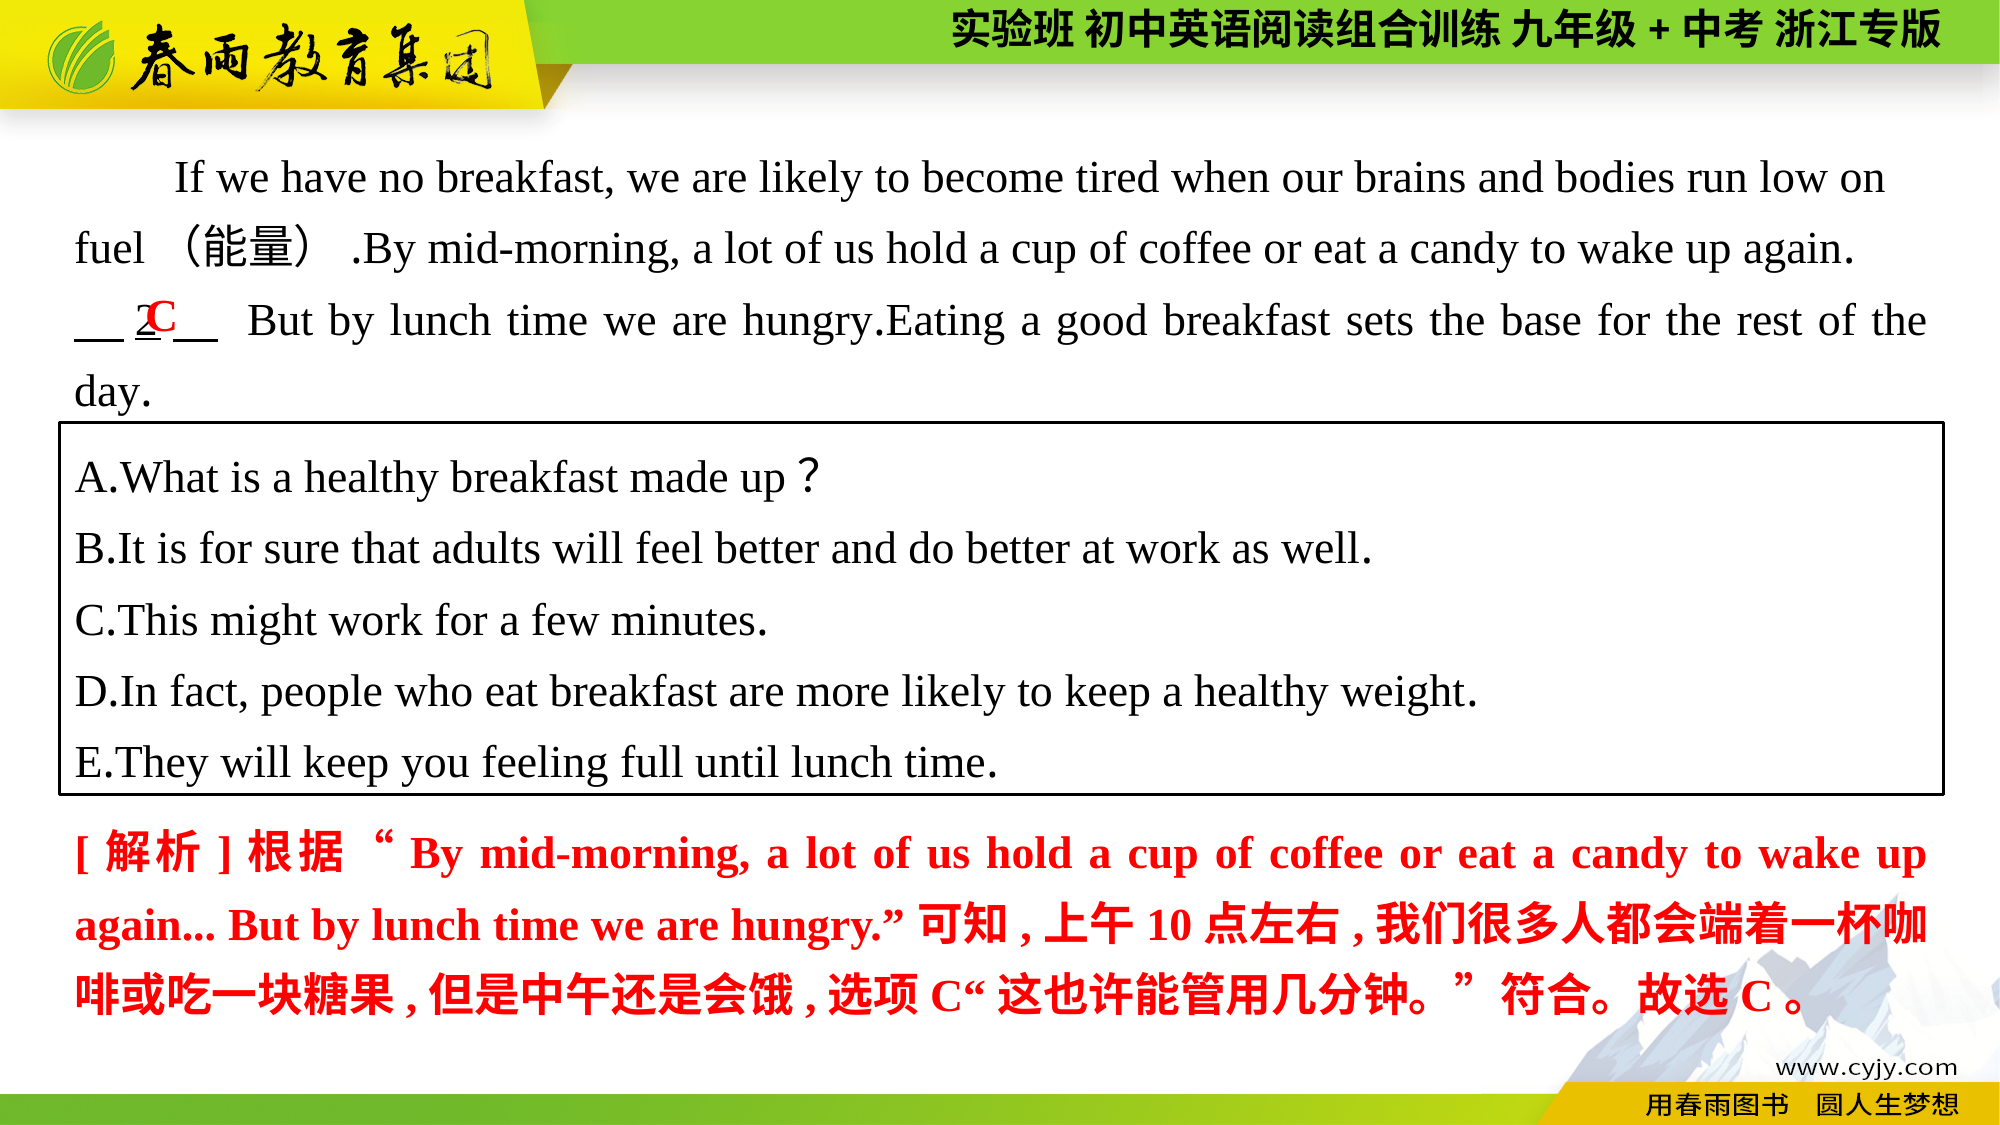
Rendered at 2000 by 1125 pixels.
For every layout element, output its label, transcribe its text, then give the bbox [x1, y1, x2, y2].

text_box A.What is a healthy breakfast made up？ B.It is for sure that adults will feel better and do better at work as well. C.This might work for a few minutes. D.In fact, people who eat breakfast are more likely to keep a healthy weight. E.They will keep you feeling full until lunch time. [59, 422, 1944, 795]
text_box [解析]根据“By mid-morning, a lot of us hold a cup of coffee or eat a candy to wake up again... But by lunch time we are hungry.”可知,上午10点左右,我们很多人都会端着一杯咖啡或吃一块糖果,但是中午还是会饿,选项C“这也许能管用几分钟。”符合。故选C。 [59, 799, 1944, 1029]
picture [0, 0, 2000, 1125]
text_box C [130, 261, 194, 349]
list If we have no breakfast, we are likely to become tired when our brains and bodies run low on fuel（能量）.By mid-morning, a lot of us hold a cup of coffee or eat a candy to wake up again. 2 But by lunch time we are hungry.Eating a good breakfast sets the base for the rest of the day. [59, 122, 1944, 419]
